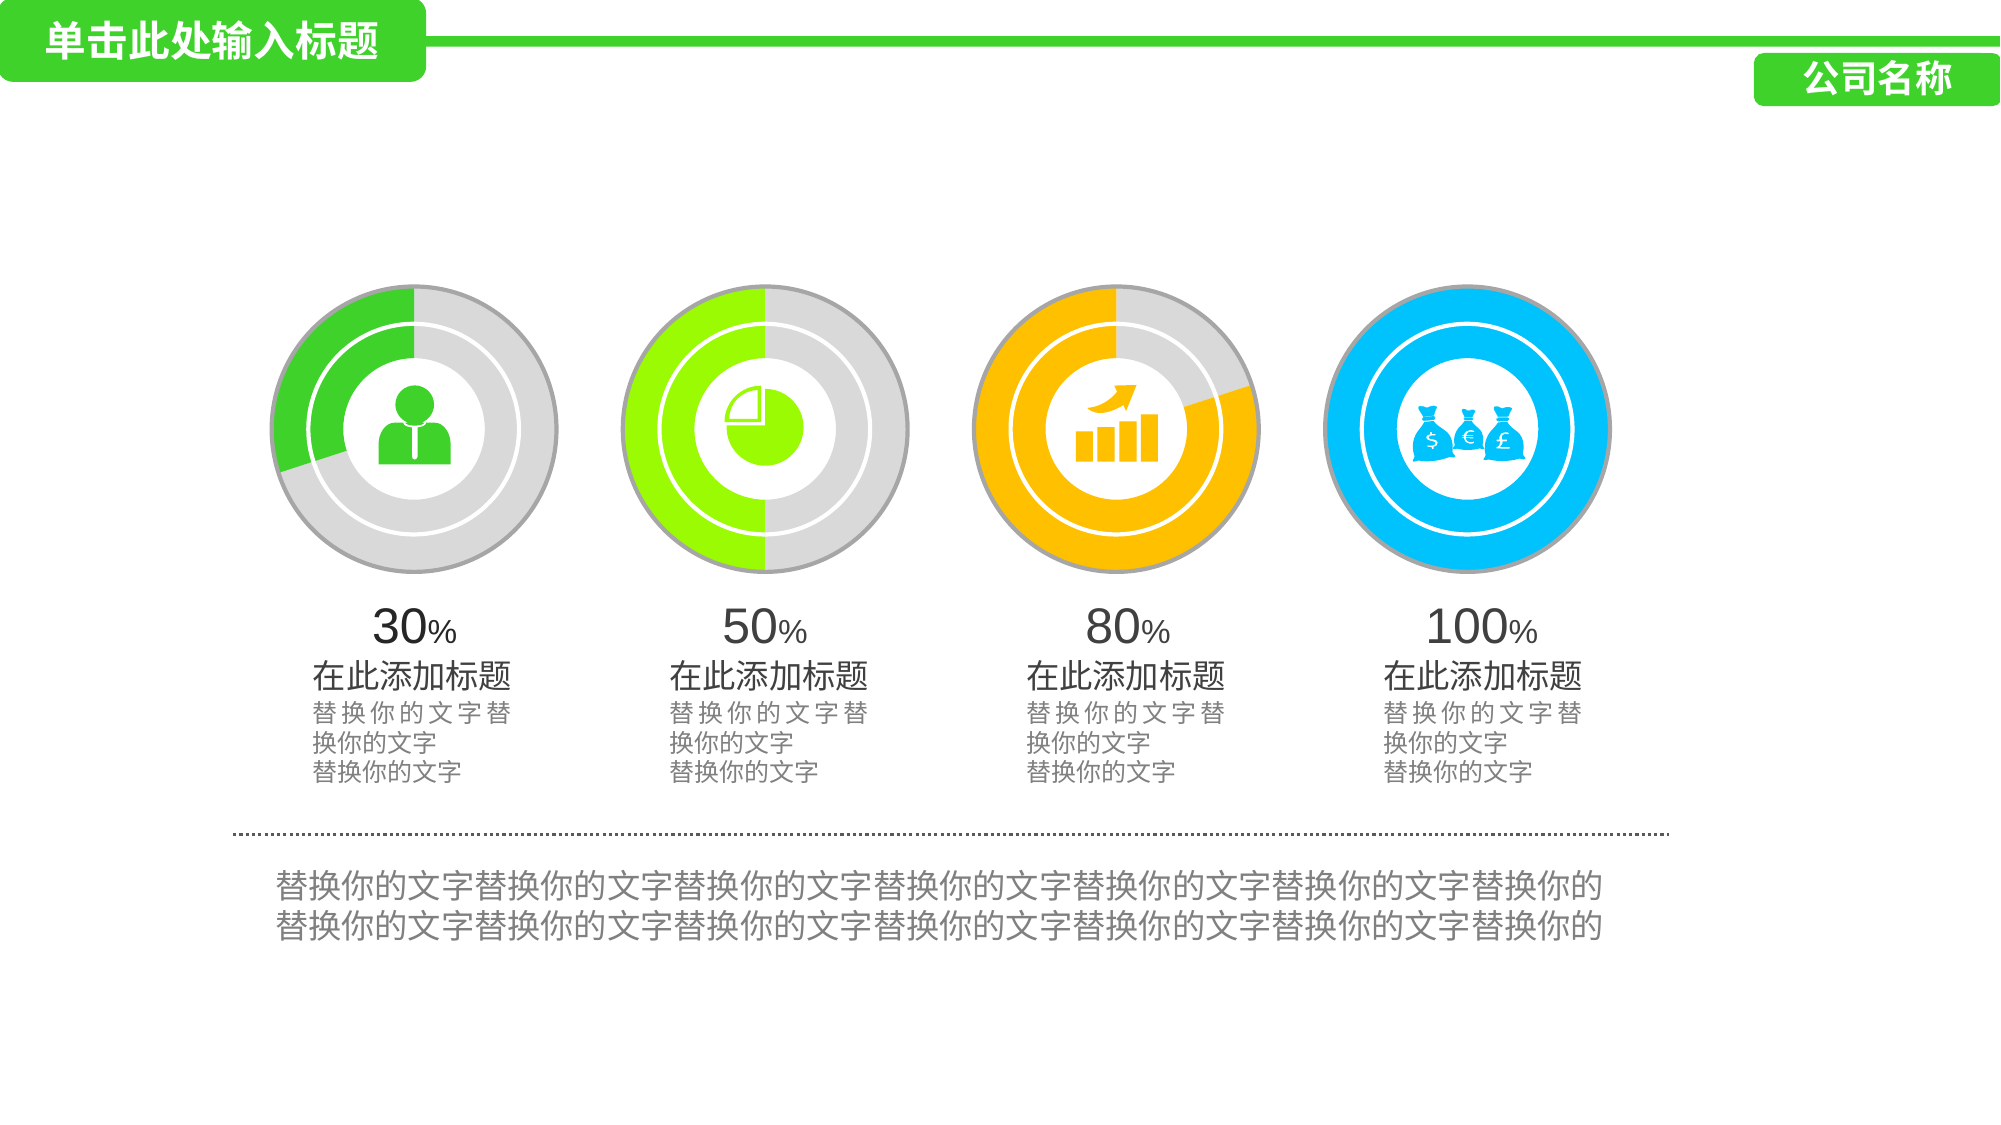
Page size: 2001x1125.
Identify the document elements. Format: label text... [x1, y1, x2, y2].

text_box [1075, 385, 1158, 462]
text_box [0, 0, 424, 80]
text_box 100% [1387, 608, 1576, 647]
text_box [1756, 47, 2000, 108]
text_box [378, 385, 451, 465]
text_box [654, 647, 905, 823]
text_box 50% [671, 608, 859, 647]
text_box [724, 385, 804, 466]
text_box 80% [1034, 608, 1222, 647]
text_box 30% [320, 608, 509, 647]
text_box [1011, 647, 1266, 823]
chart [117, 256, 1786, 608]
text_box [233, 834, 1670, 1035]
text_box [1409, 403, 1527, 462]
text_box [1368, 647, 1643, 823]
text_box [427, 35, 2000, 48]
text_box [297, 647, 559, 823]
